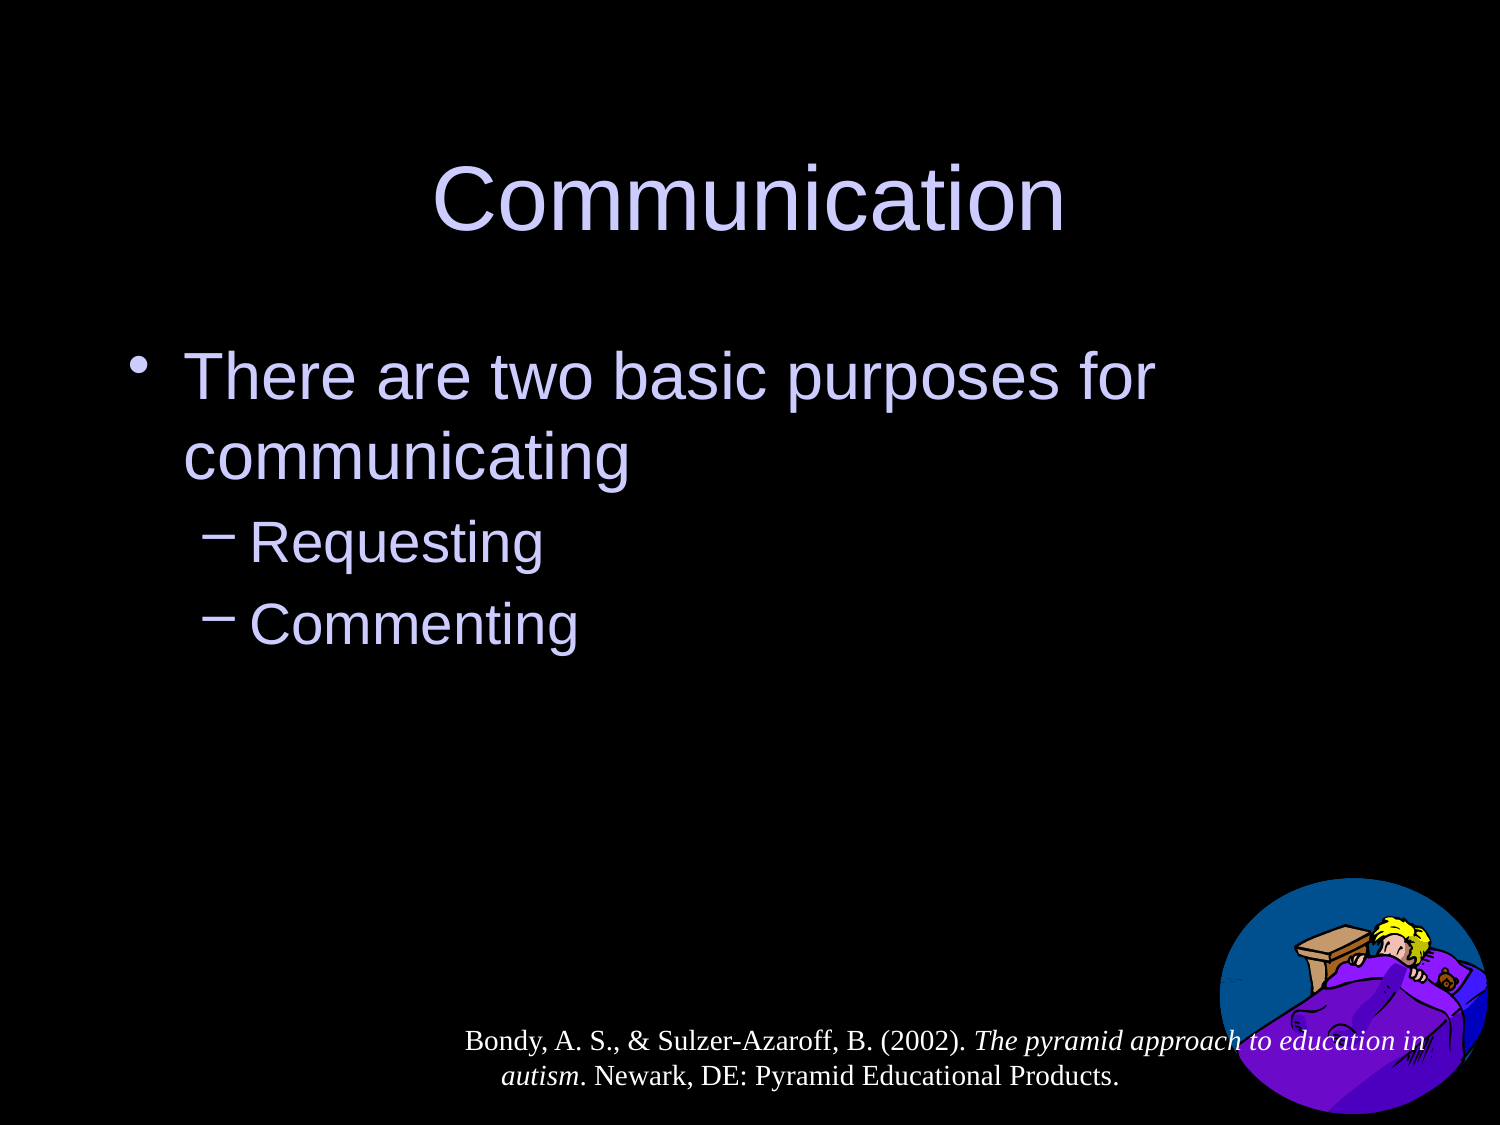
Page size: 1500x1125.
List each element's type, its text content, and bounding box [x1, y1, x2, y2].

picture [1206, 866, 1500, 1125]
title Communication [112, 99, 1388, 288]
list There are two basic purposes for communicating Requesting Commenting [112, 324, 1388, 1001]
text_box Bondy, A. S., & Sulzer-Azaroff, B. (2002). The pyramid approach to education in autism. Newark, DE: Pyramid Educational Products. [450, 1014, 1201, 1099]
